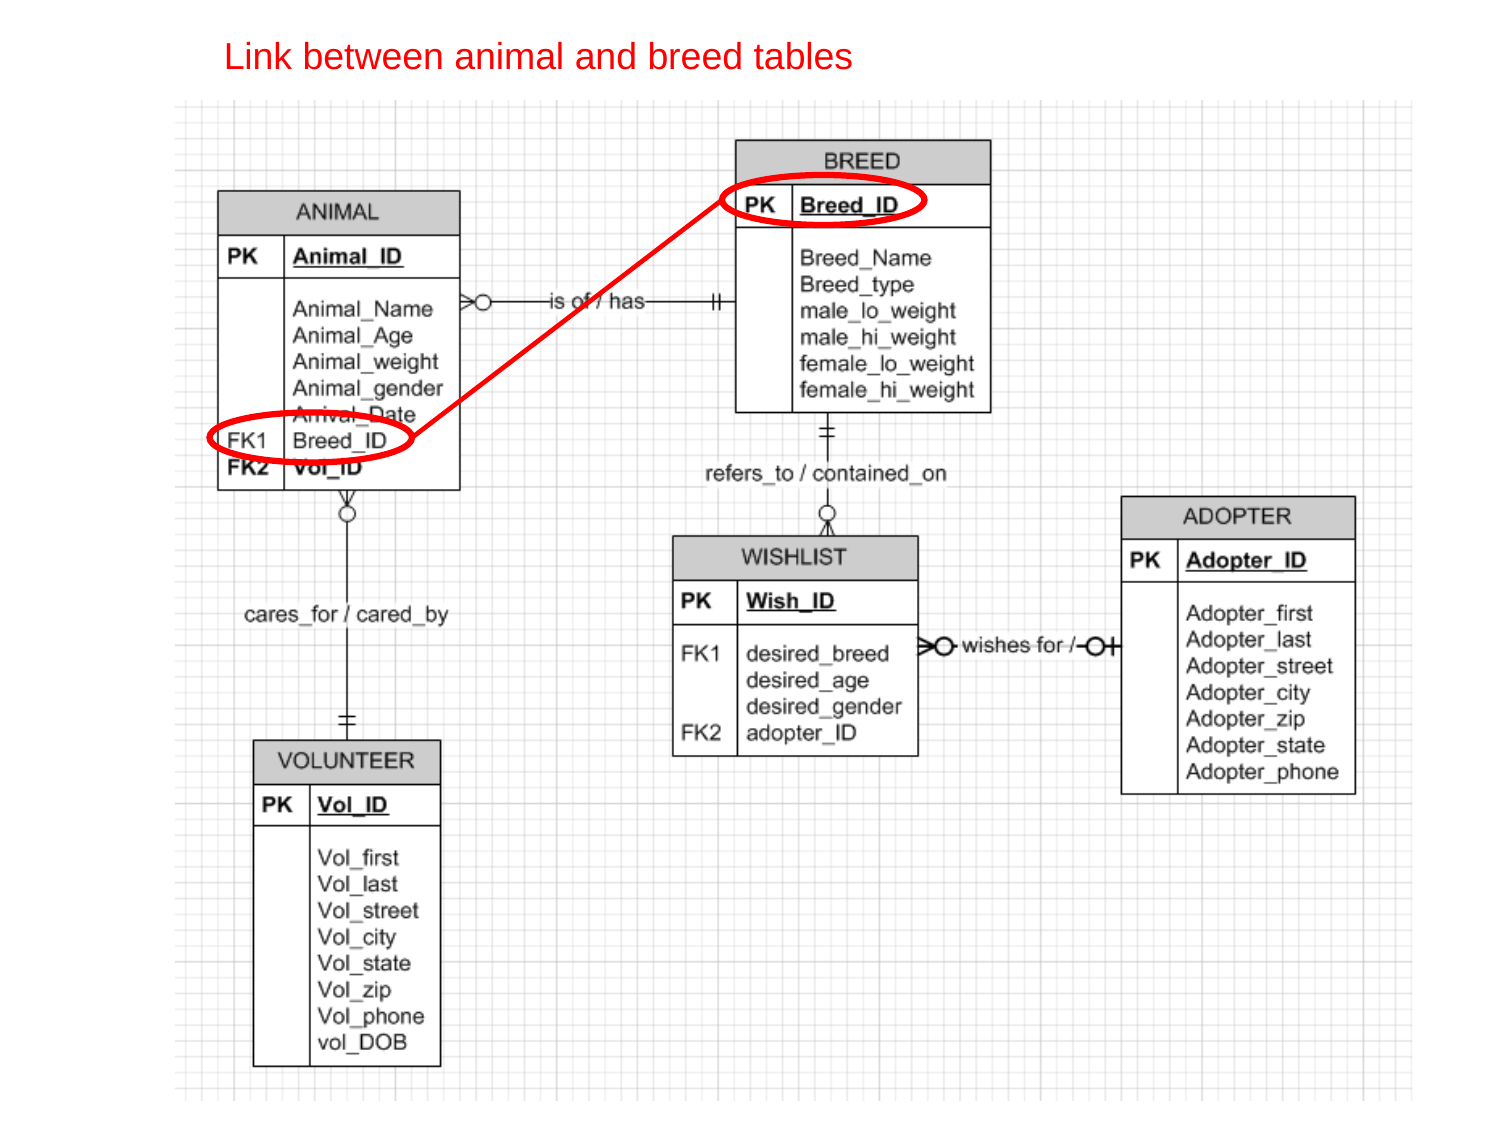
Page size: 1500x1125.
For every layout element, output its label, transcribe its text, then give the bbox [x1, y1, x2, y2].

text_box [174, 100, 1413, 1101]
text_box Link between animal and breed tables [208, 24, 869, 85]
